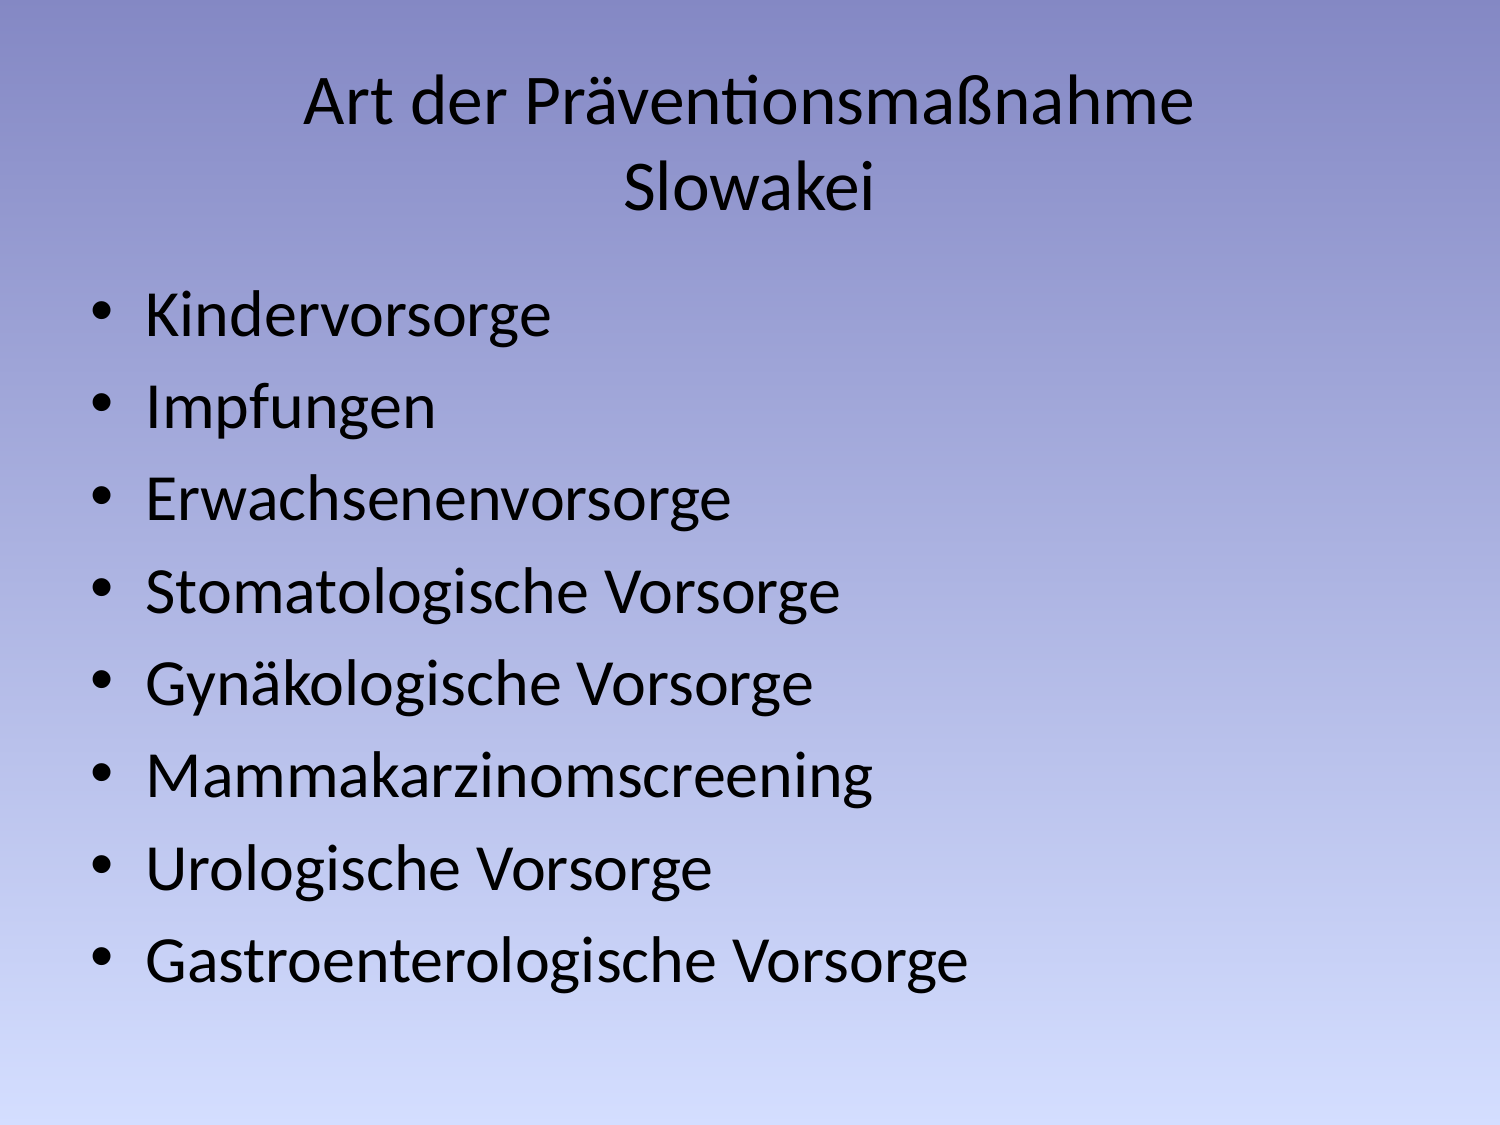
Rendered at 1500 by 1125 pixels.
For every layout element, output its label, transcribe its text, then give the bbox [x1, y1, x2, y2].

list Kindervorsorge Impfungen Erwachsenenvorsorge Stomatologische Vorsorge Gynäkologische Vorsorge Mammakarzinomscreening Urologische Vorsorge Gastroenterologische Vorsorge [75, 262, 1425, 1005]
title Art der Präventionsmaßnahme Slowakei [75, 45, 1425, 233]
